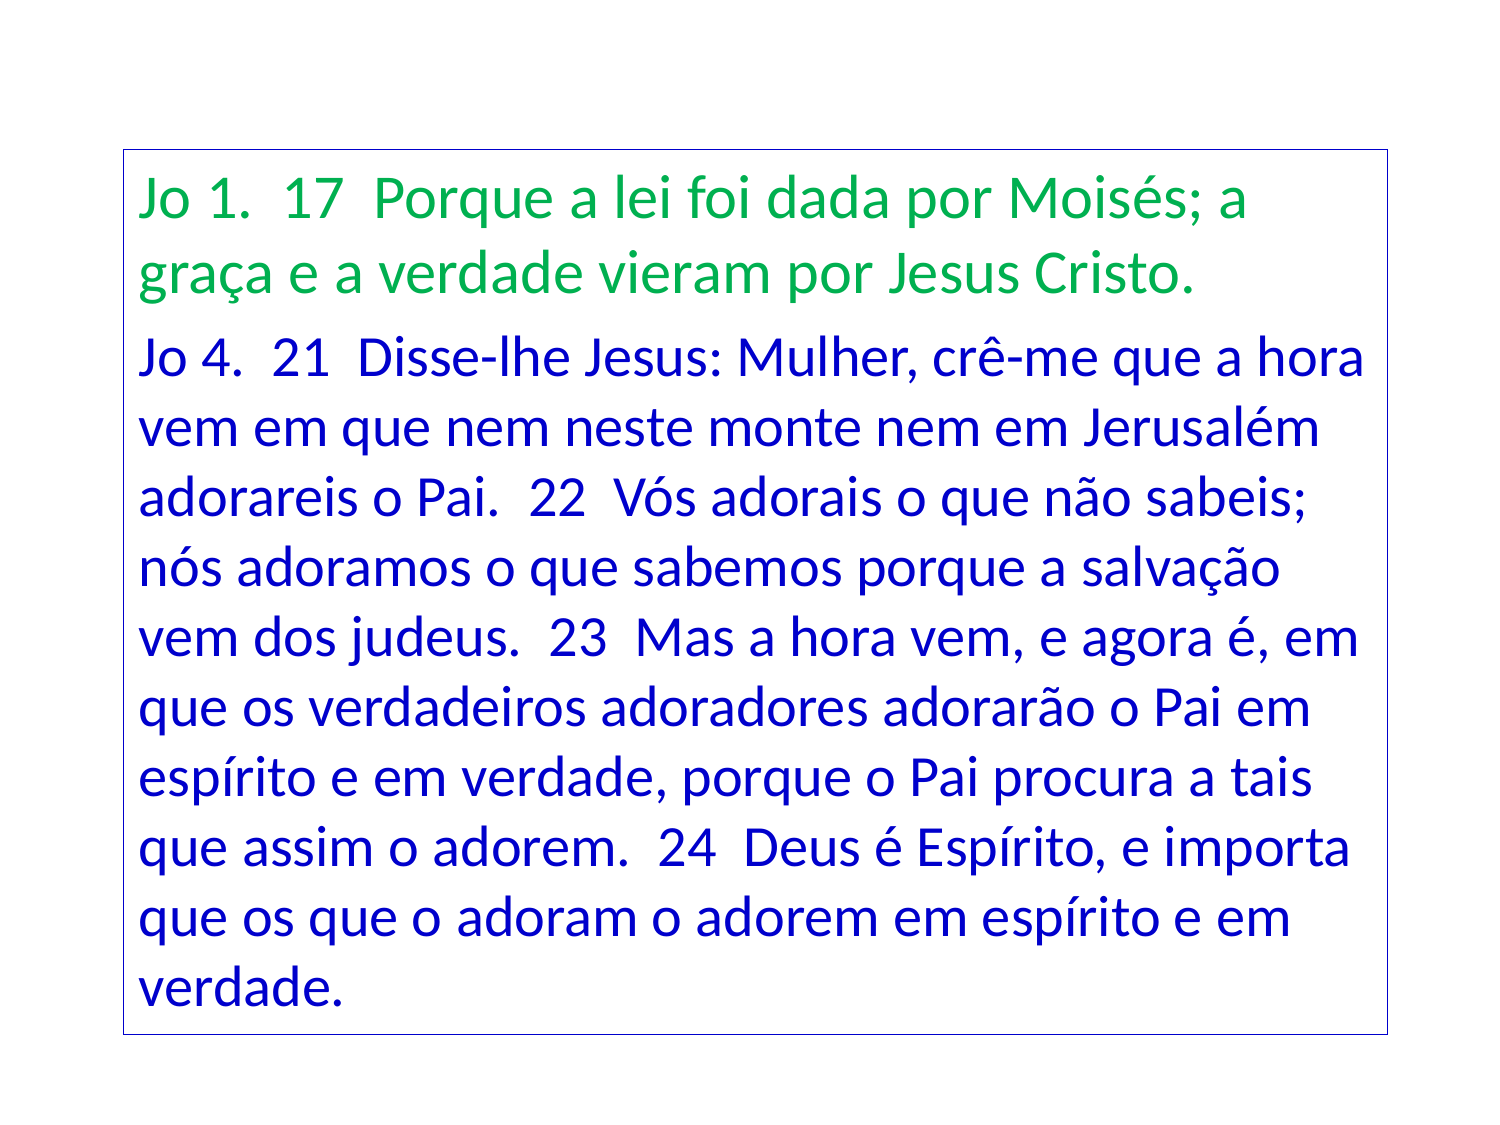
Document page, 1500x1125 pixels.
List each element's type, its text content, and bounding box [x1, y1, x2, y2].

list Jo 1. 17 Porque a lei foi dada por Moisés; a graça e a verdade vieram por Jesus Cristo. Jo 4. 21 Disse-lhe Jesus: Mulher, crê-me que a hora vem em que nem neste monte nem em Jerusalém adorareis o Pai. 22 Vós adorais o que não sabeis; nós adoramos o que sabemos porque a salvação vem dos judeus. 23 Mas a hora vem, e agora é, em que os verdadeiros adoradores adorarão o Pai em espírito e em verdade, porque o Pai procura a tais que assim o adorem. 24 Deus é Espírito, e importa que os que o adoram o adorem em espírito e em verdade. [123, 149, 1388, 1035]
